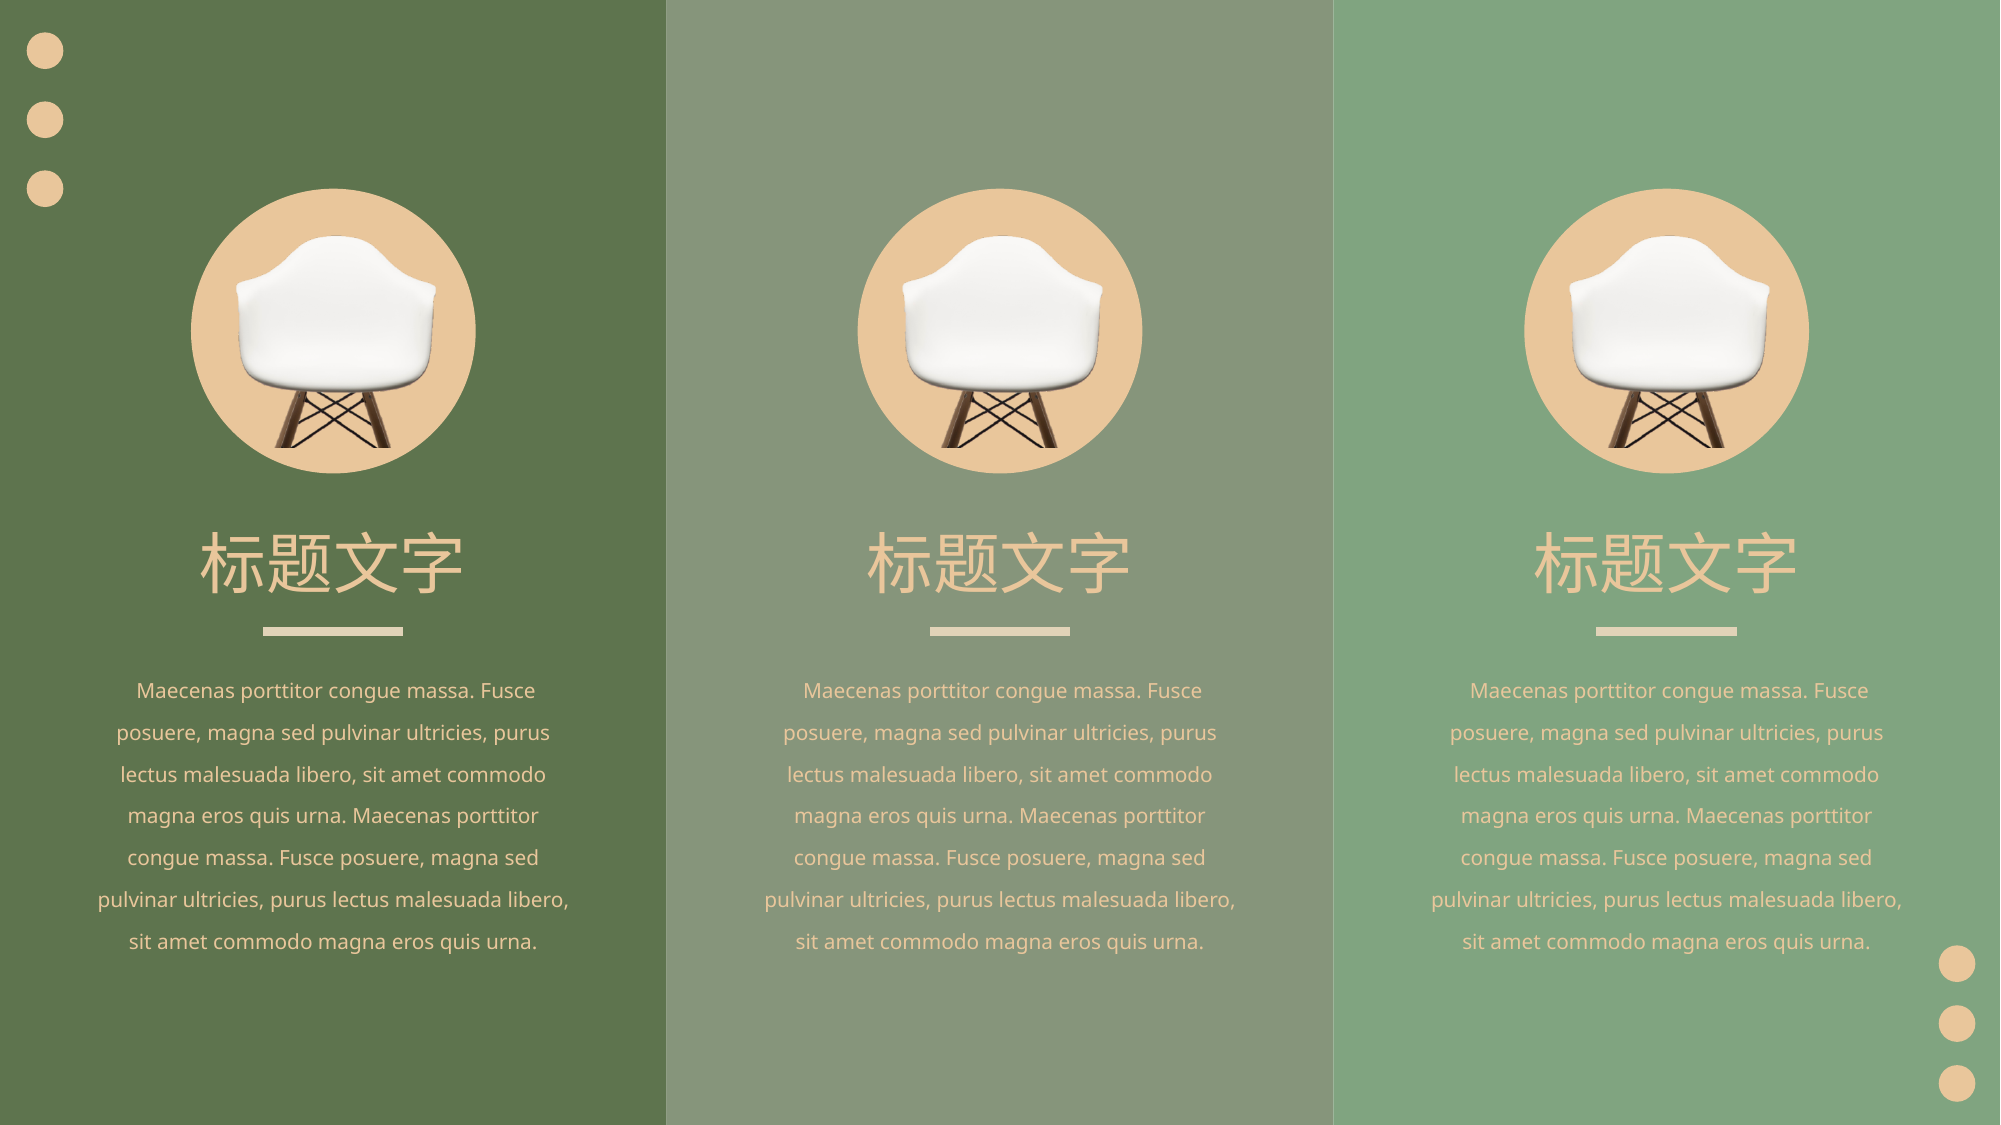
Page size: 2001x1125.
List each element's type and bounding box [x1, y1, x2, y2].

text_box [1937, 1004, 1977, 1043]
text_box [25, 100, 65, 140]
text_box [1937, 1064, 1977, 1103]
text_box [0, 0, 666, 1125]
text_box [742, 188, 1258, 1000]
text_box [1937, 944, 1977, 984]
text_box [25, 31, 65, 71]
text_box [75, 188, 591, 1000]
text_box [1409, 188, 1925, 1000]
text_box [1332, 0, 2000, 1125]
text_box [666, 0, 1332, 1125]
text_box [25, 169, 65, 209]
